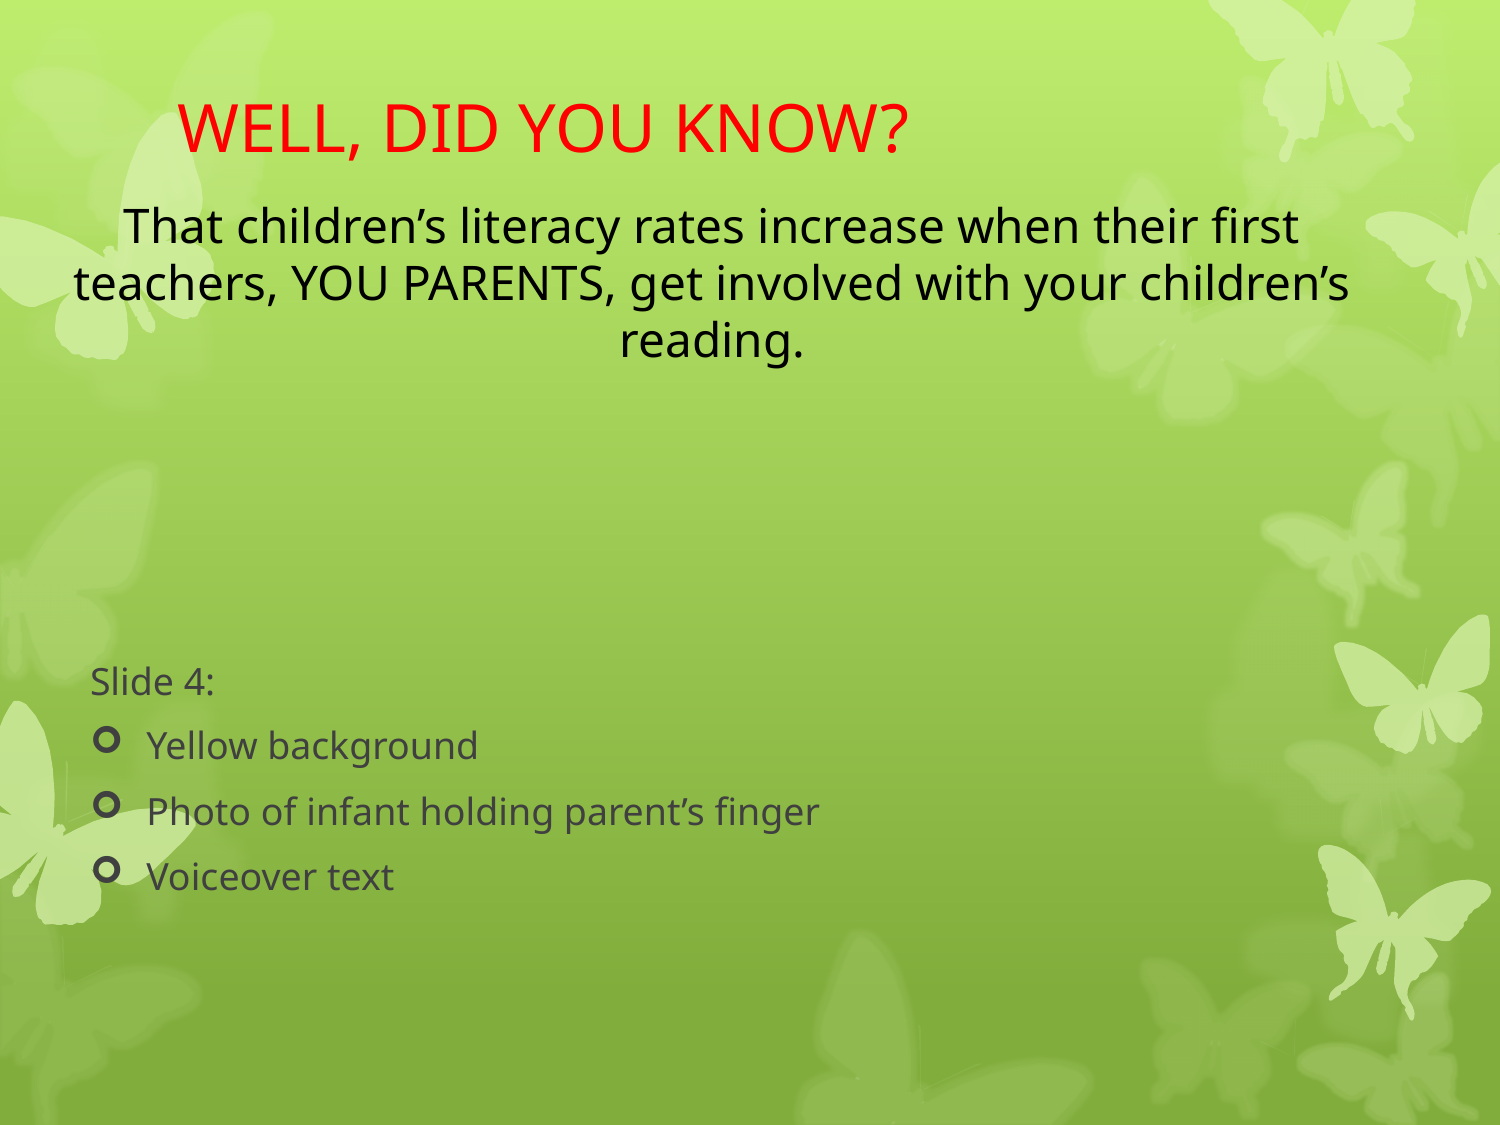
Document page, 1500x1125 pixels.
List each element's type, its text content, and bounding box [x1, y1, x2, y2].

title WELL, DID YOU KNOW? [162, 50, 1332, 187]
text_box That children’s literacy rates increase when their first teachers, YOU PARENTS, get involved with your children’s reading. [37, 187, 1388, 375]
list Slide 4: Yellow background Photo of infant holding parent’s finger Voiceover text [75, 549, 1425, 1005]
